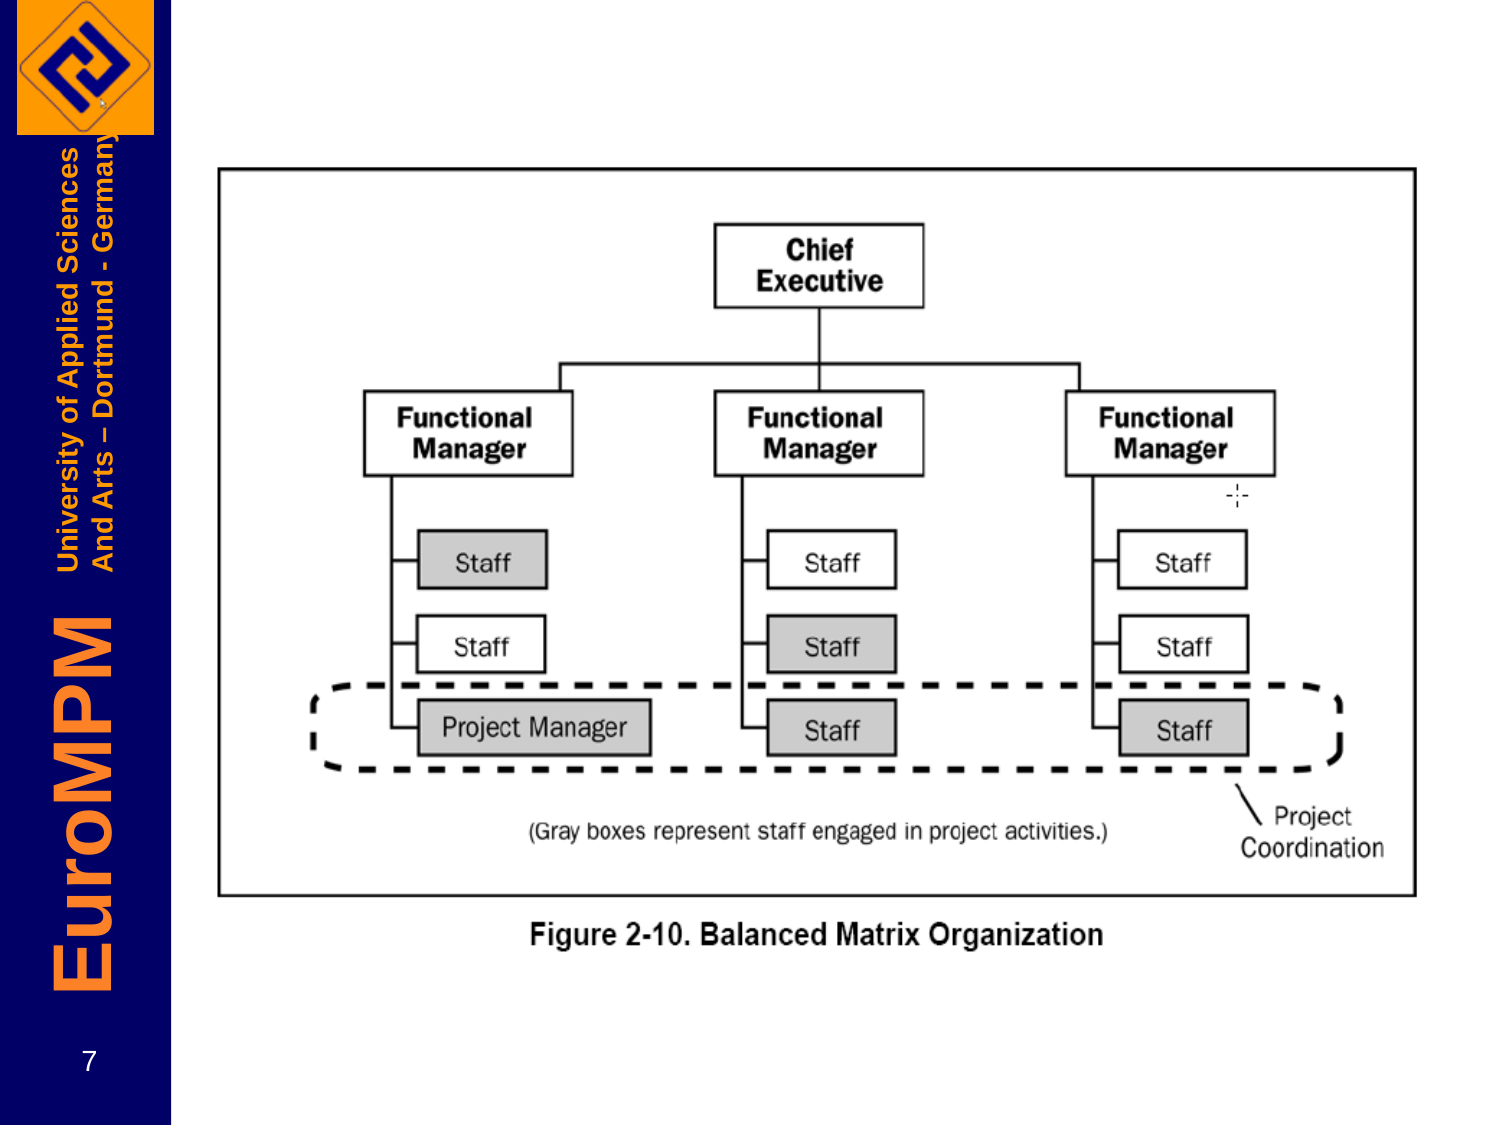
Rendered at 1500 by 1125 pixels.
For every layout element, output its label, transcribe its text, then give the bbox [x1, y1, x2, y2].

slide_number 7 [17, 1034, 162, 1114]
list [198, 152, 1430, 962]
picture [17, 0, 154, 135]
